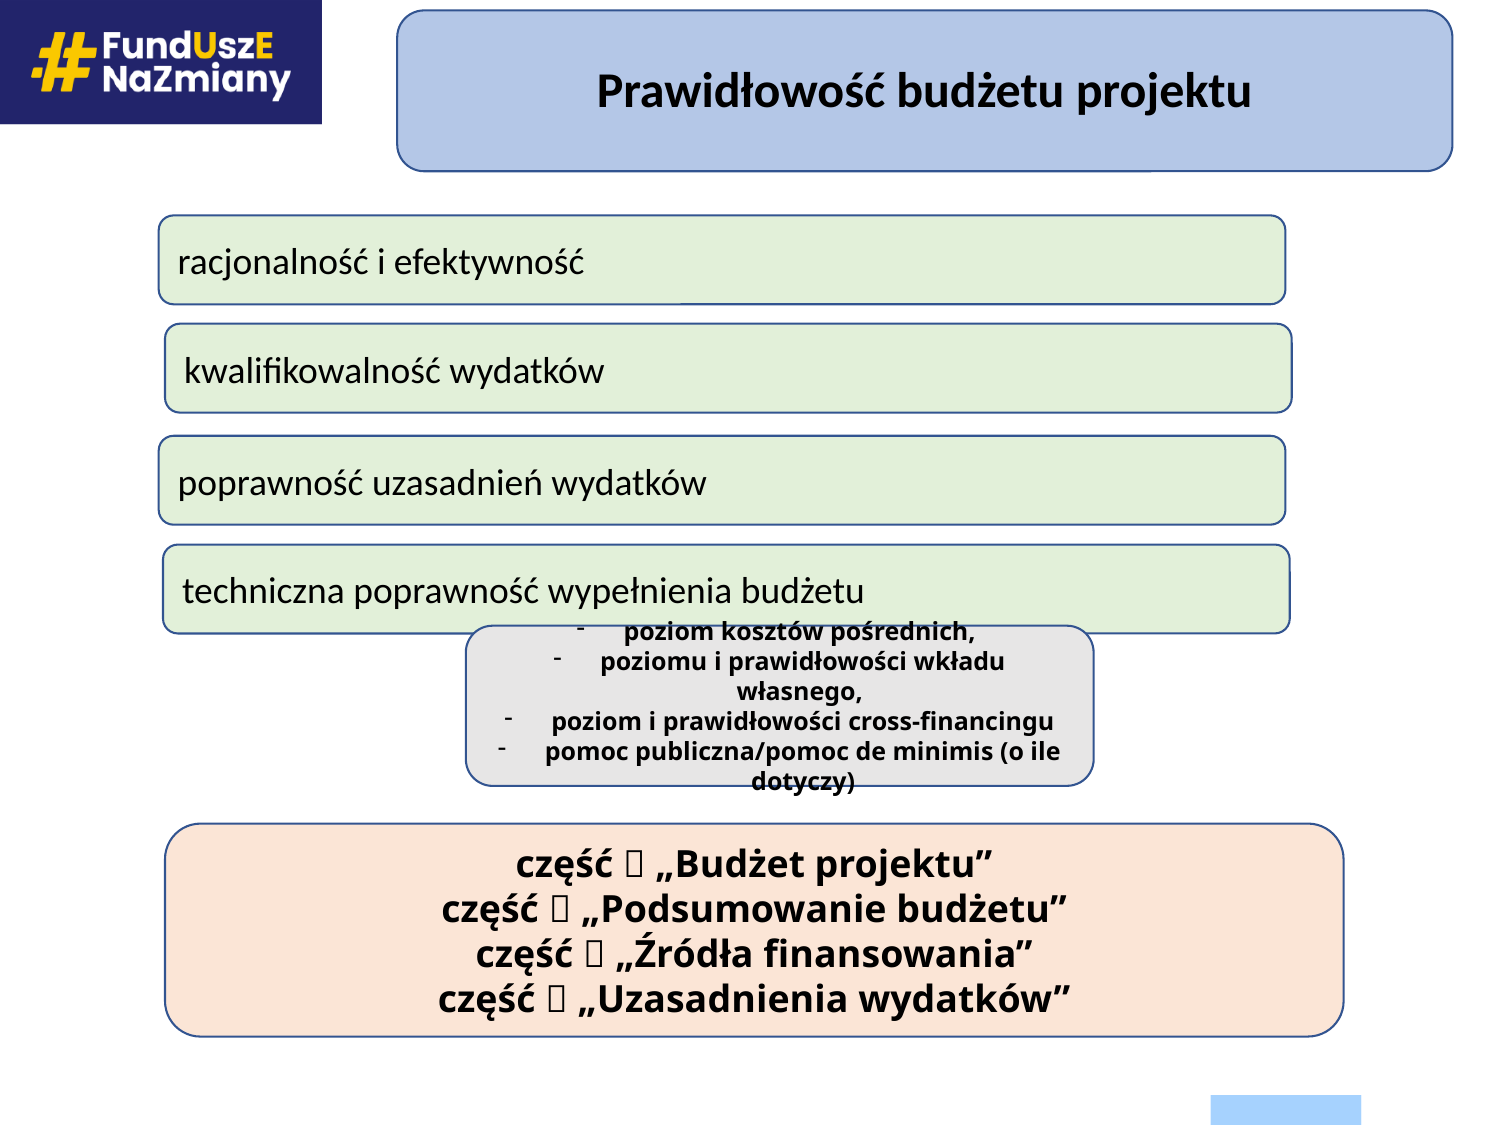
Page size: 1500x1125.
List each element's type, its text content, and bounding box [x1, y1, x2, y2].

text_box techniczna poprawność wypełnienia budżetu [161, 543, 1291, 635]
text_box poprawność uzasadnień wydatków [157, 434, 1287, 526]
text_box część  „Budżet projektu” część  „Podsumowanie budżetu” część  „Źródła finansowania” część  „Uzasadnienia wydatków” [163, 822, 1345, 1038]
text_box Prawidłowość budżetu projektu [396, 9, 1454, 173]
text_box poziom kosztów pośrednich, poziomu i prawidłowości wkładu własnego, poziom i prawidłowości cross-financingu pomoc publiczna/pomoc de minimis (o ile dotyczy) [464, 624, 1095, 787]
text_box kwalifikowalność wydatków [163, 322, 1293, 414]
table_header [105, 308, 1399, 1125]
picture [0, 0, 1500, 1125]
text_box racjonalność i efektywność [157, 214, 1287, 306]
